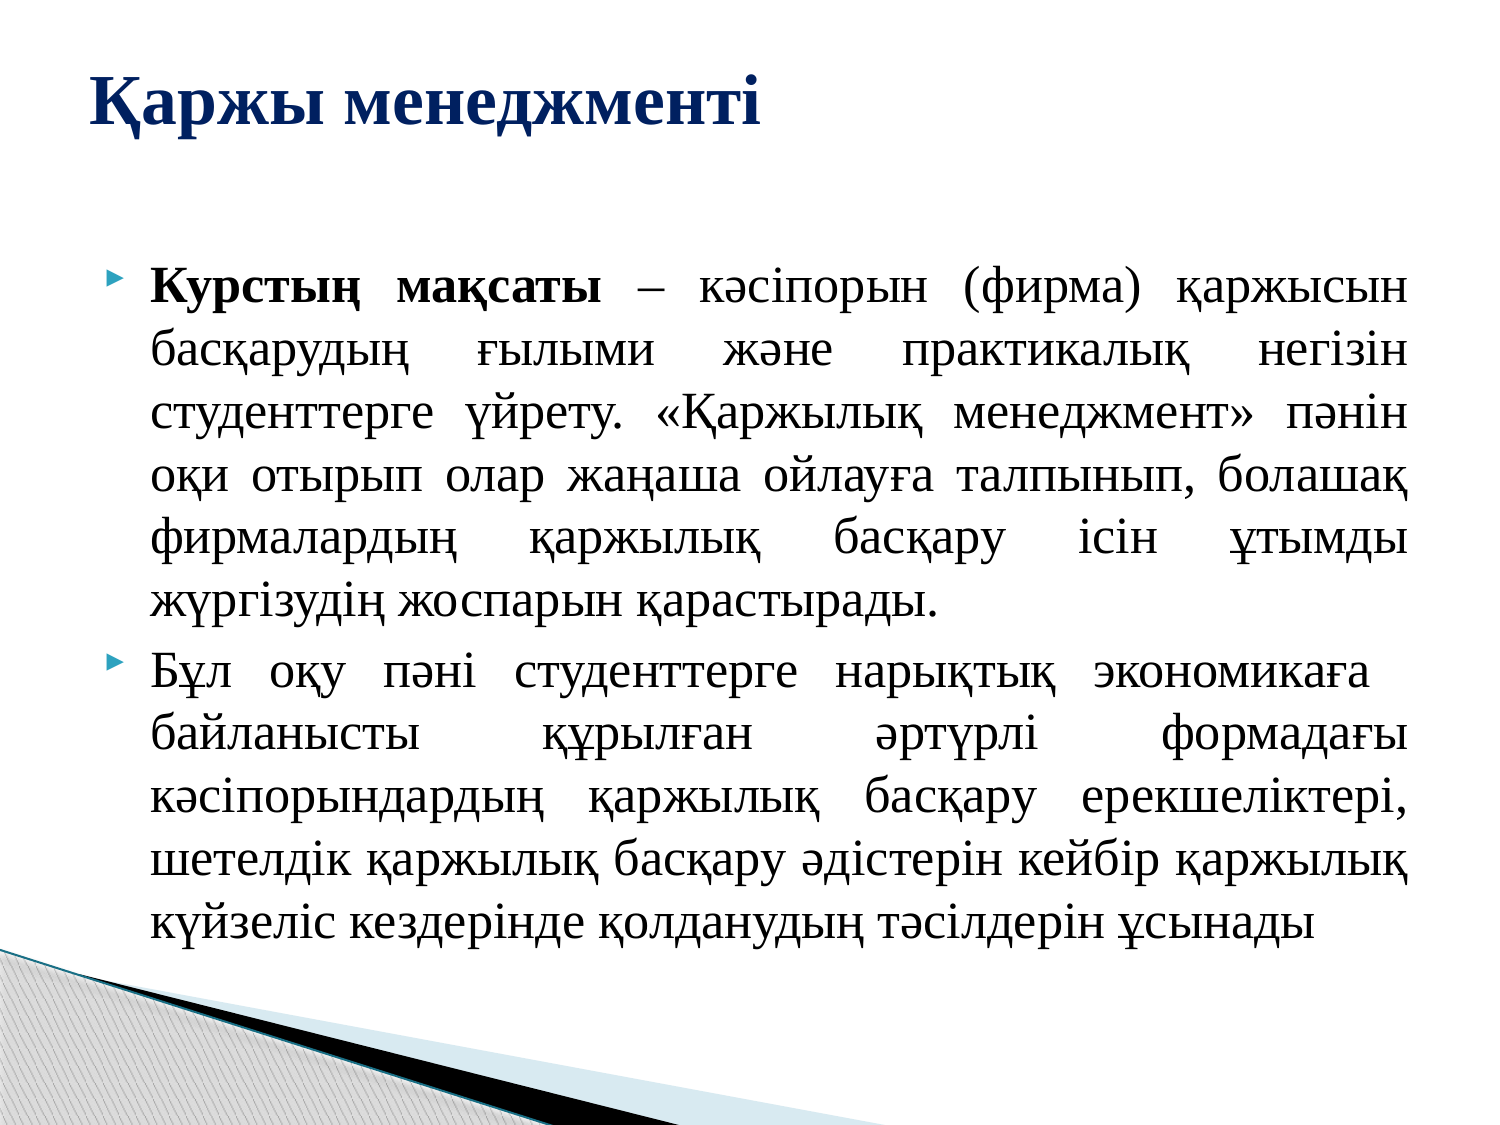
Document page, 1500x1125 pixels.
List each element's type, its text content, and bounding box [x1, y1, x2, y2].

list Курстың мақсаты – кәсіпорын (фирма) қаржысын басқарудың ғылыми және практикалық негізін студенттерге үйрету. «Қаржылық менеджмент» пәнін оқи отырып олар жаңаша ойлауға талпынып, болашақ фирмалардың қаржылық басқару ісін ұтымды жүргізудің жоспарын қарастырады. Бұл оқу пәні студенттерге нарықтық экономикаға байланысты құрылған әртүрлі формадағы кәсіпорындардың қаржылық басқару ерекшеліктері, шетелдік қаржылық басқару әдістерін кейбір қаржылық күйзеліс кездерінде қолданудың тәсілдерін ұсынады [75, 243, 1425, 986]
title Қаржы менеджменті [75, 45, 1425, 233]
